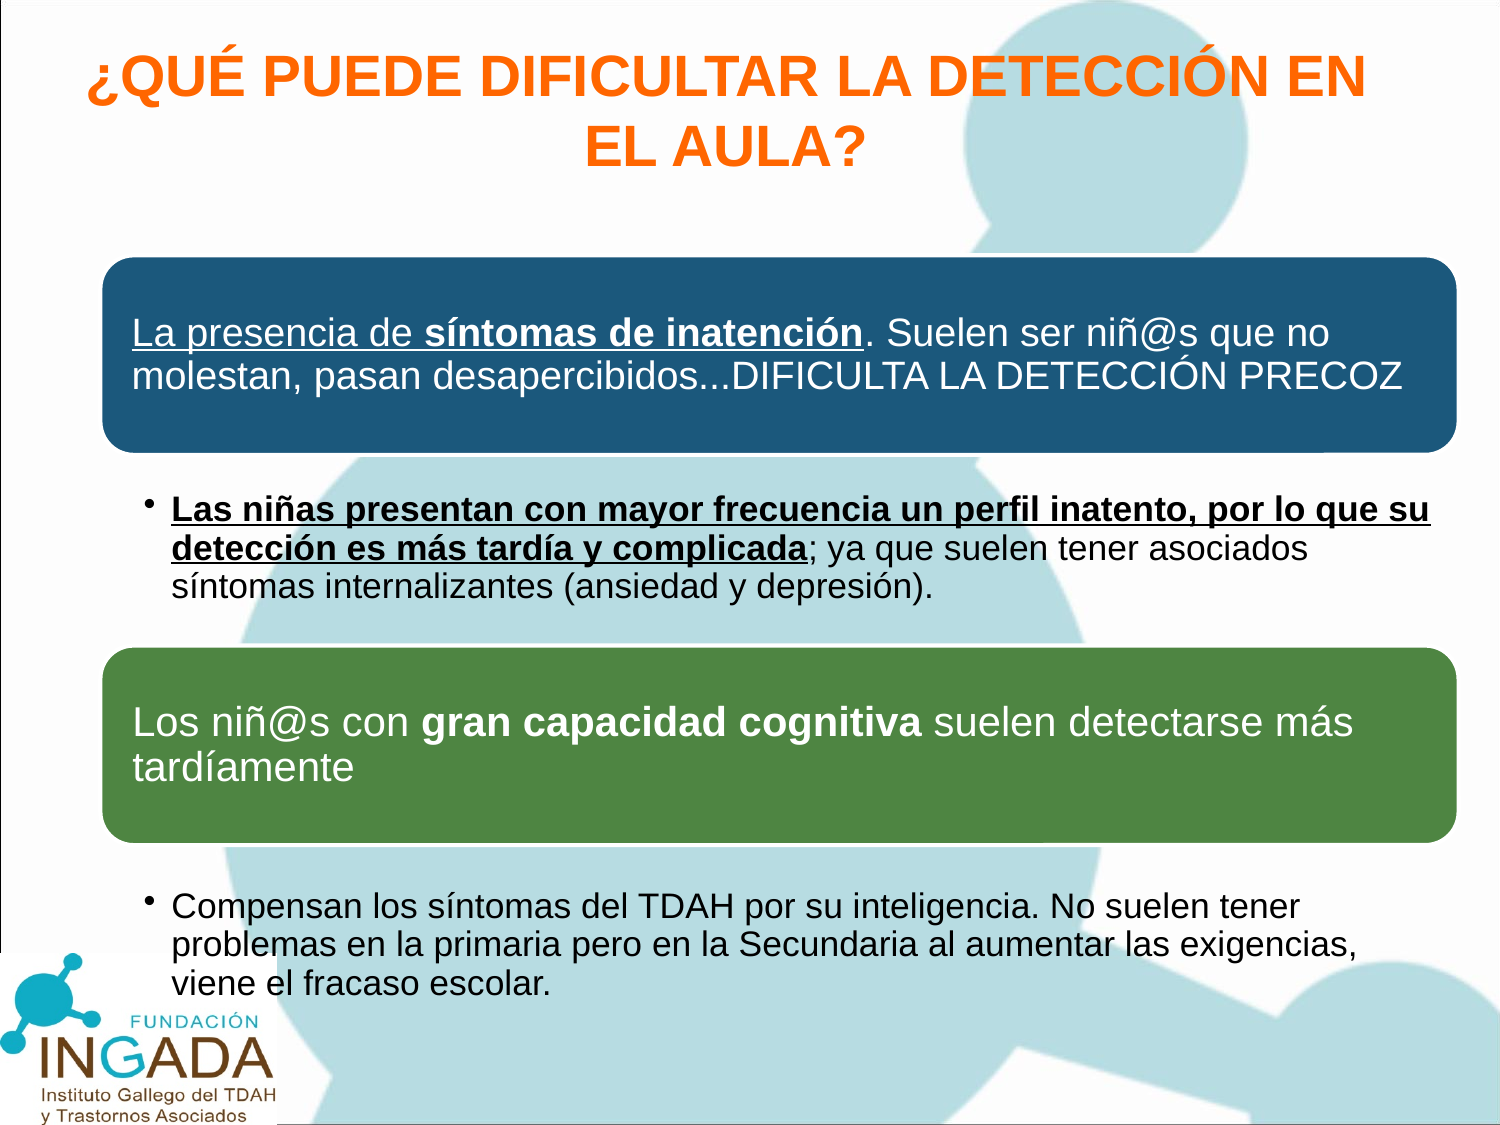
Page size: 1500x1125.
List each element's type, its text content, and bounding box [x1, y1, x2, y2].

picture [0, 0, 1500, 1125]
text_box ¿QUÉ PUEDE DIFICULTAR LA DETECCIÓN EN EL AULA? [29, 30, 1424, 228]
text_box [100, 255, 1459, 1012]
